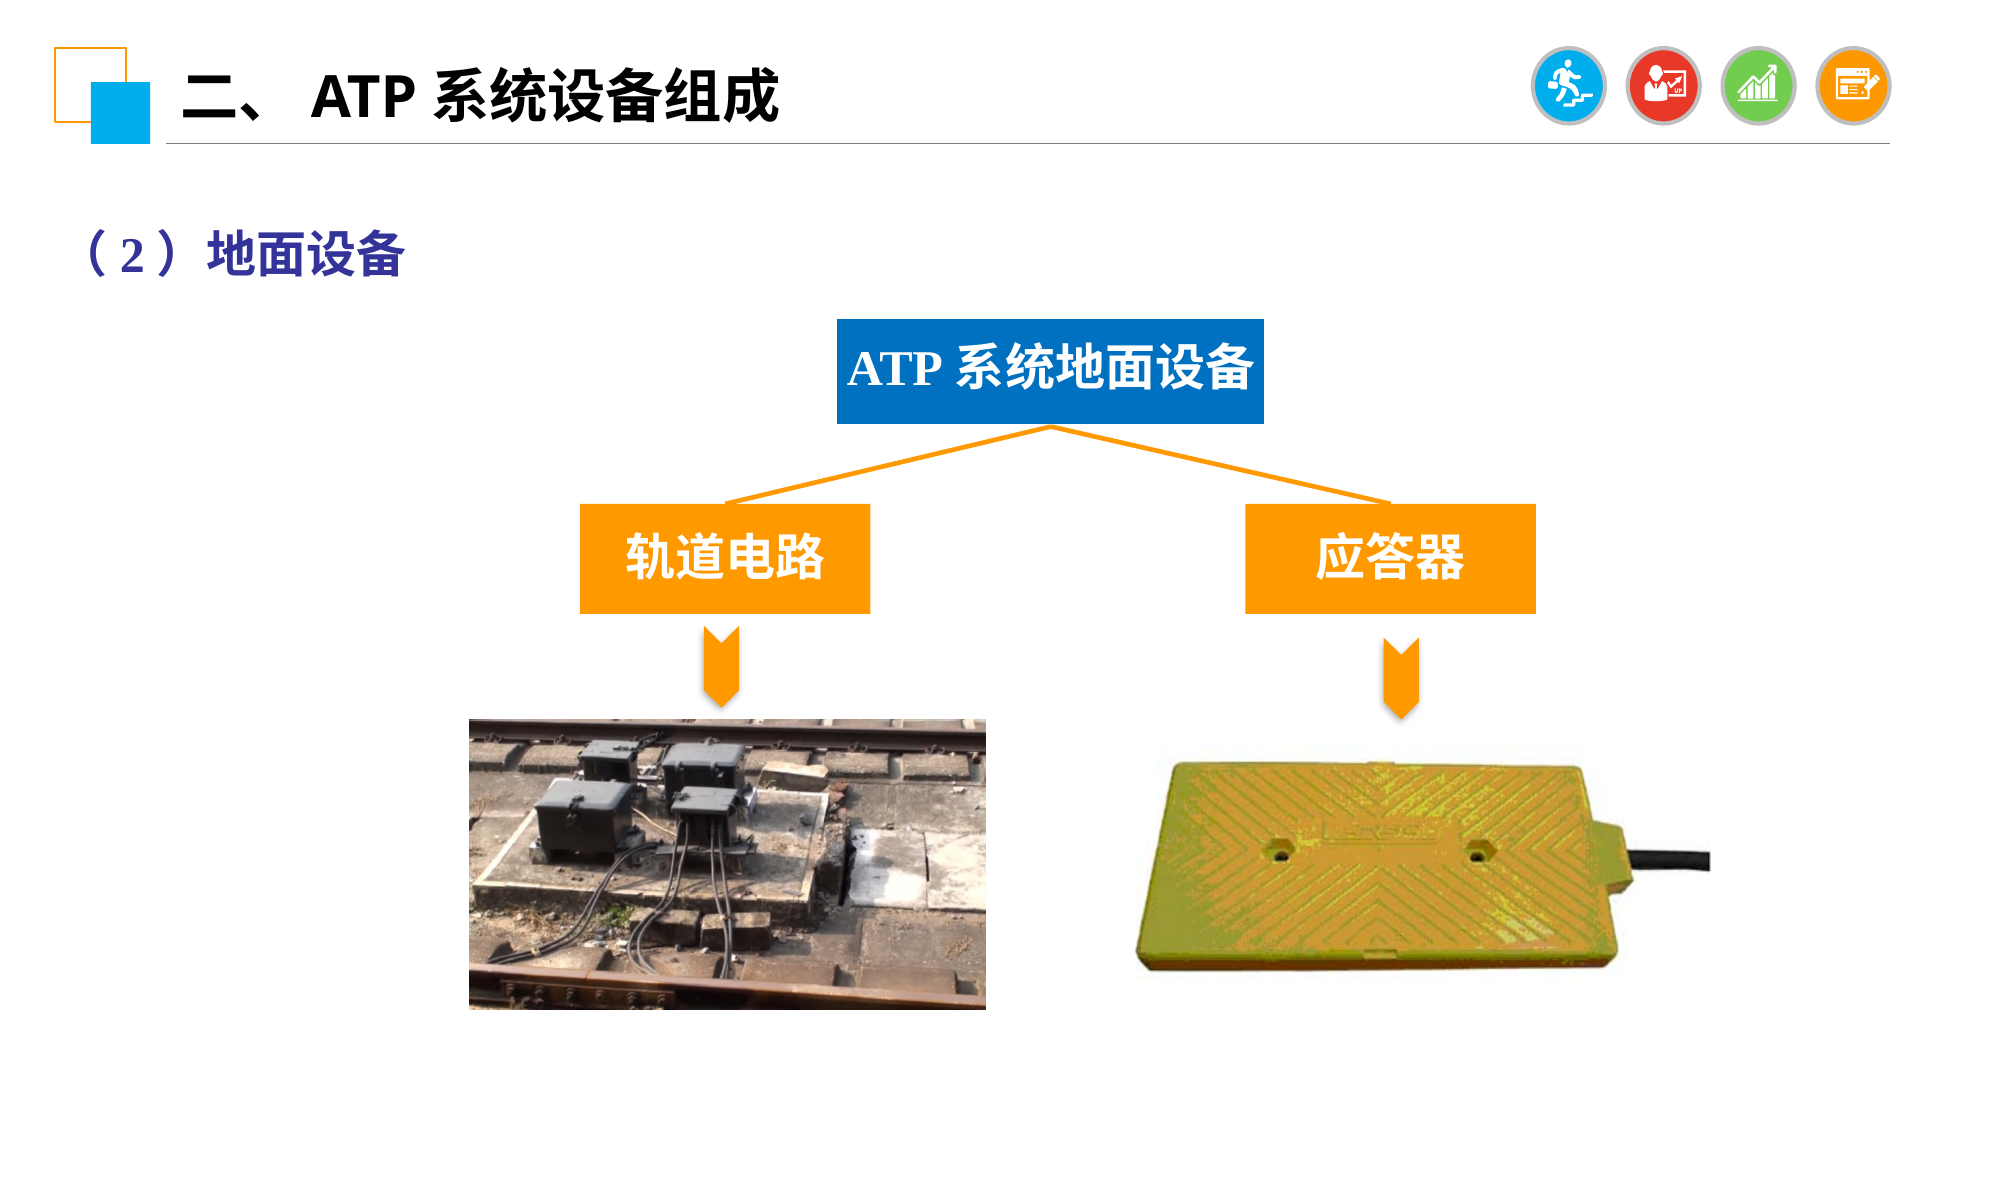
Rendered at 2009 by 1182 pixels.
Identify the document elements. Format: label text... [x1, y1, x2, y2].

picture [1093, 742, 1724, 981]
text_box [835, 316, 1267, 424]
text_box （2）地面设备 [43, 215, 1403, 291]
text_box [579, 426, 1048, 615]
text_box [1381, 635, 1421, 722]
text_box [701, 624, 742, 710]
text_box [1050, 426, 1537, 615]
picture [469, 719, 986, 1010]
text_box 二、ATP系统设备组成 [165, 51, 796, 137]
